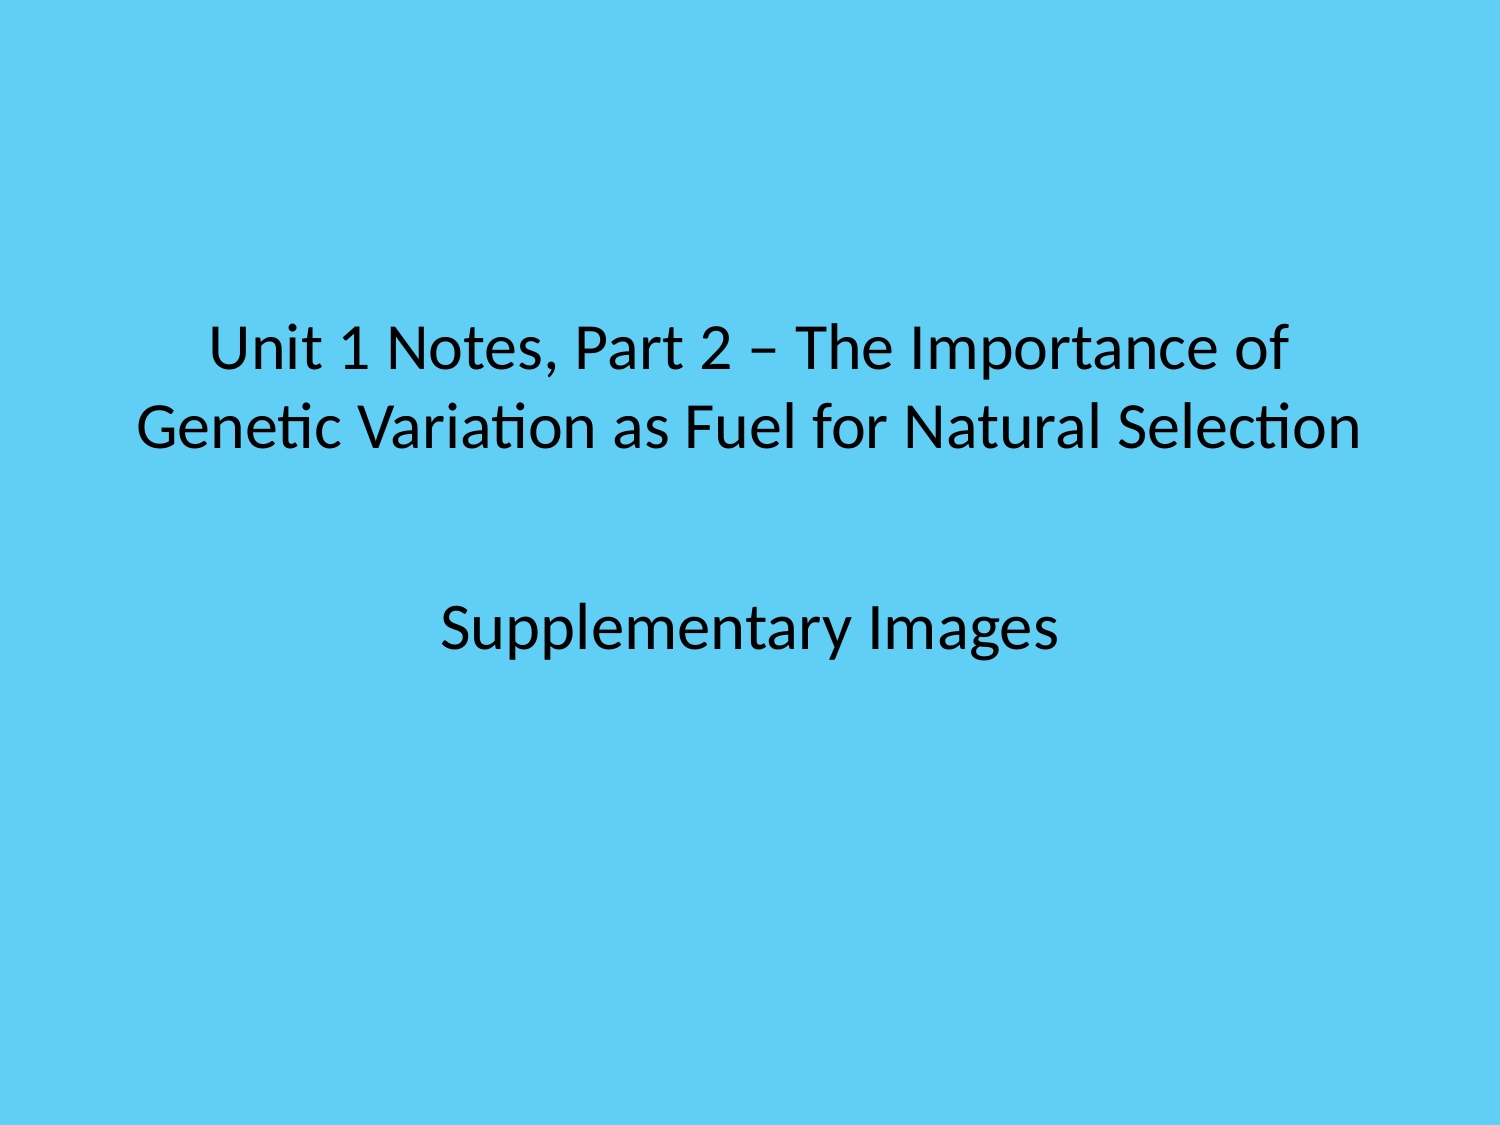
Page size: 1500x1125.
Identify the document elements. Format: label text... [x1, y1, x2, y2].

subtitle Supplementary Images [225, 575, 1275, 863]
title Unit 1 Notes, Part 2 – The Importance of Genetic Variation as Fuel for Natural Selection [112, 262, 1388, 504]
